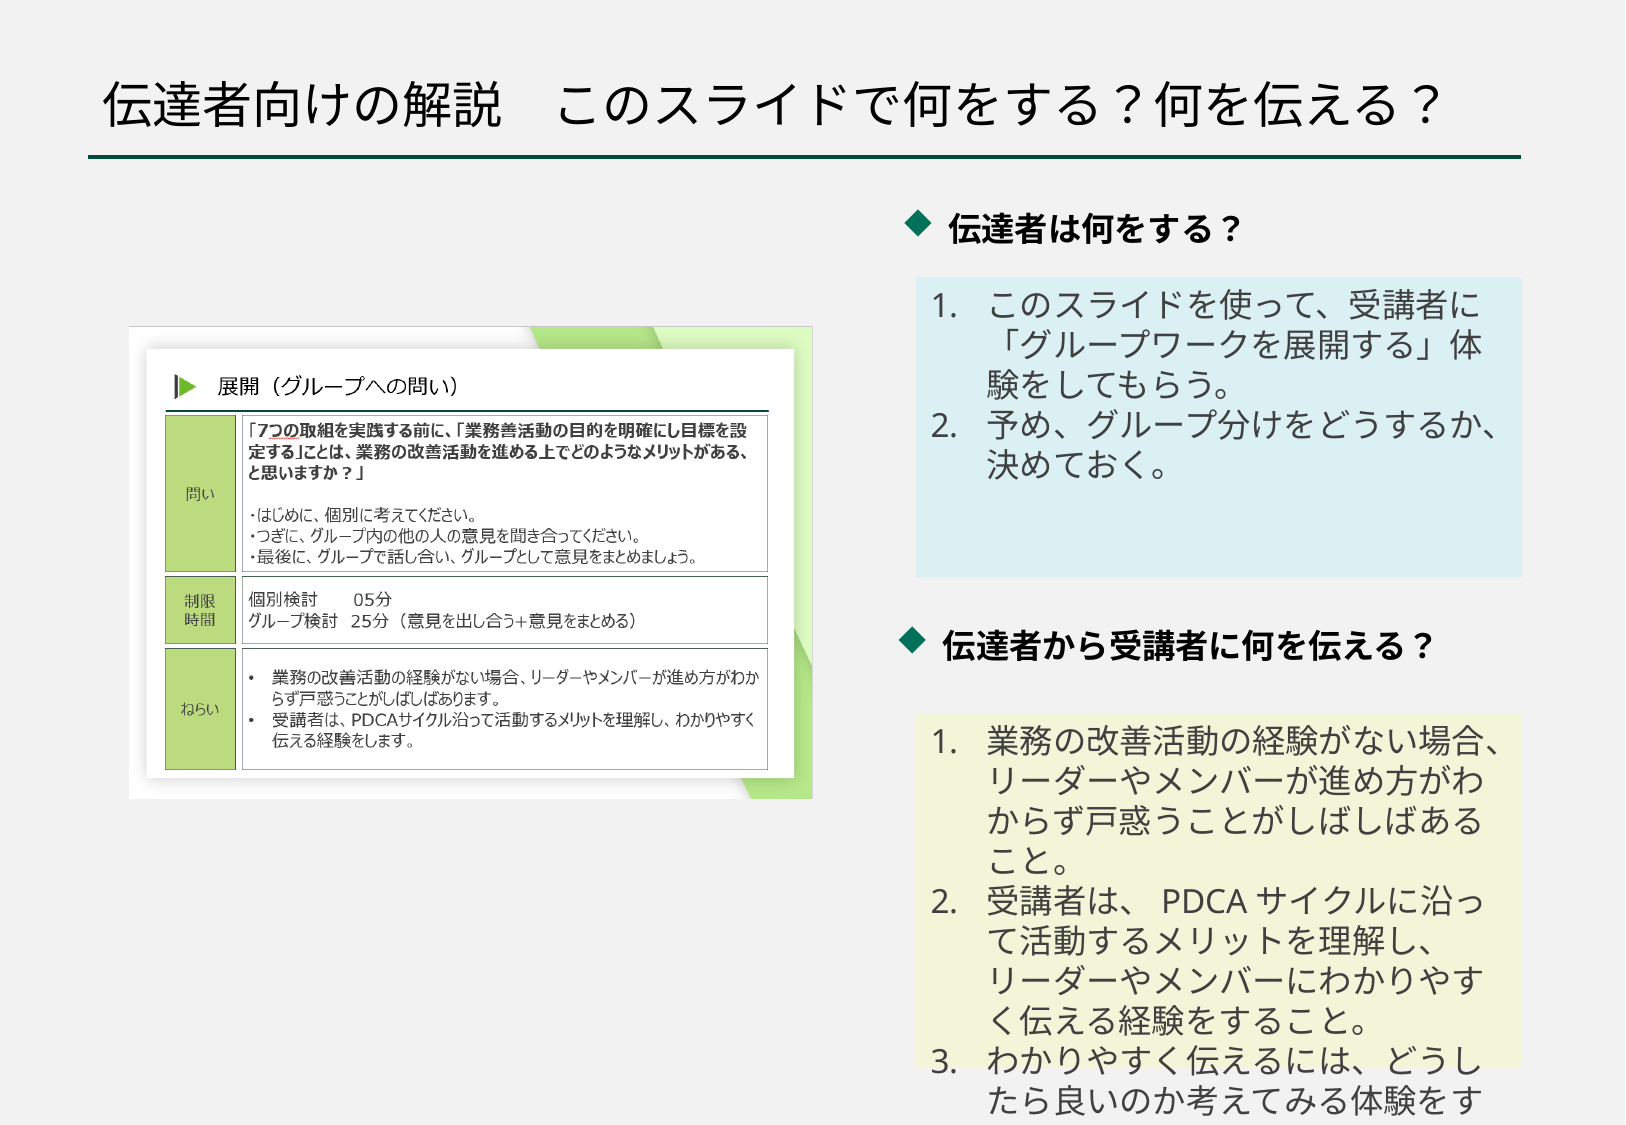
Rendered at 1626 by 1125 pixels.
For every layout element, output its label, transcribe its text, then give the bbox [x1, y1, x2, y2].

list 業務の改善活動の経験がない場合、リーダーやメンバーが進め方がわからず戸惑うことがしばしばあること。 受講者は、PDCAサイクルに沿って活動するメリットを理解し、リーダーやメンバーにわかりやすく伝える経験をすること。 わかりやすく伝えるには、どうしたら良いのか考えてみる体験をすること。 [915, 713, 1522, 1069]
list このスライドを使って、受講者に「グループワークを展開する」体験をしてもらう。 予め、グループ分けをどうするか、決めておく。 [915, 277, 1522, 578]
picture [129, 326, 813, 799]
